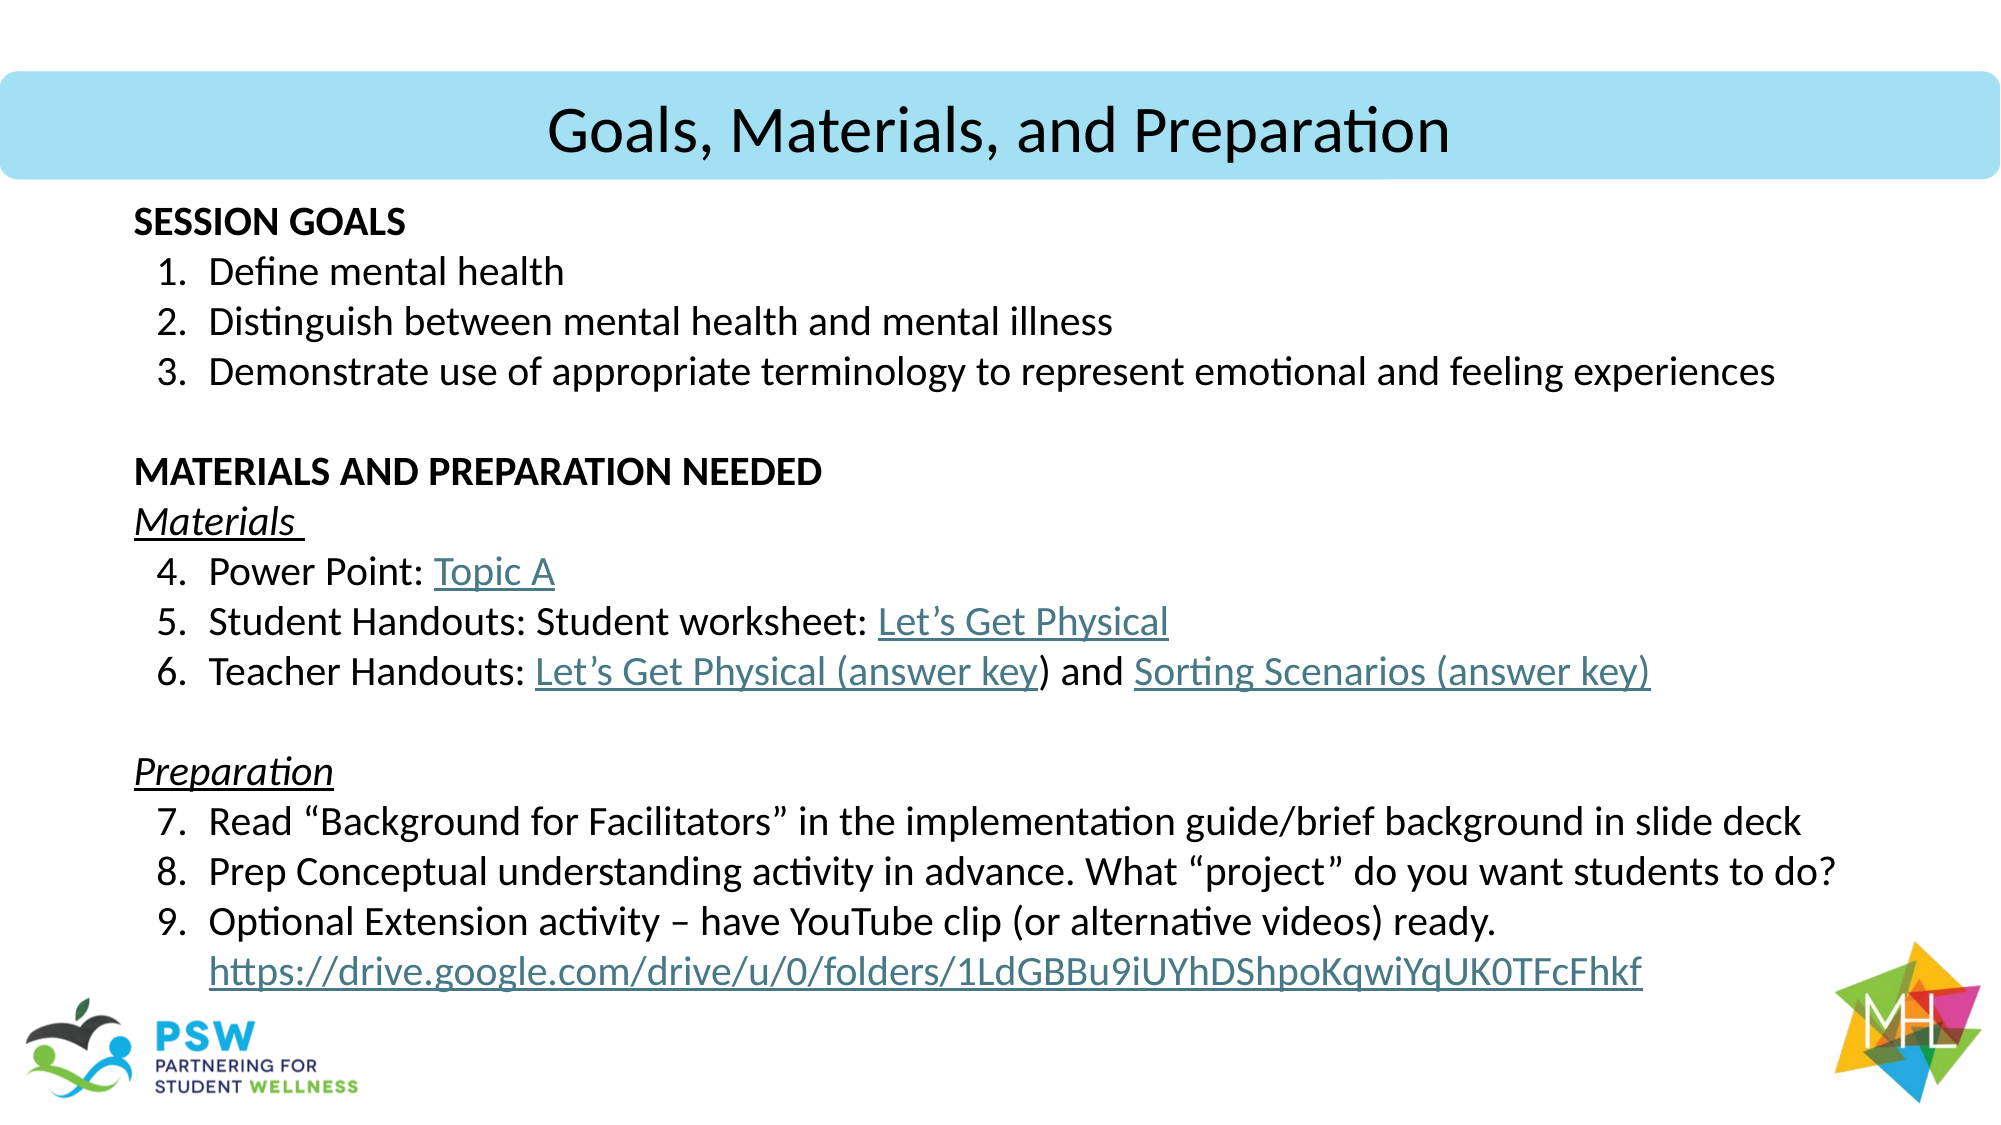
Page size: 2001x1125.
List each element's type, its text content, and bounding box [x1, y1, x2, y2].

picture [0, 0, 2001, 1125]
text_box SESSION GOALS Define mental health Distinguish between mental health and mental illness Demonstrate use of appropriate terminology to represent emotional and feeling experiences MATERIALS AND PREPARATION NEEDED Materials Power Point: Topic A Student Handouts: Student worksheet: Let’s Get Physical Teacher Handouts: Let’s Get Physical (answer key) and Sorting Scenarios (answer key) Preparation Read “Background for Facilitators” in the implementation guide/brief background in slide deck Prep Conceptual understanding activity in advance. What “project” do you want students to do? Optional Extension activity – have YouTube clip (or alternative videos) ready. https://drive.google.com/drive/u/0/folders/1LdGBBu9iUYhDShpoKqwiYqUK0TFcFhkf [118, 178, 1882, 1009]
text_box Goals, Materials, and Preparation [0, 72, 2000, 179]
